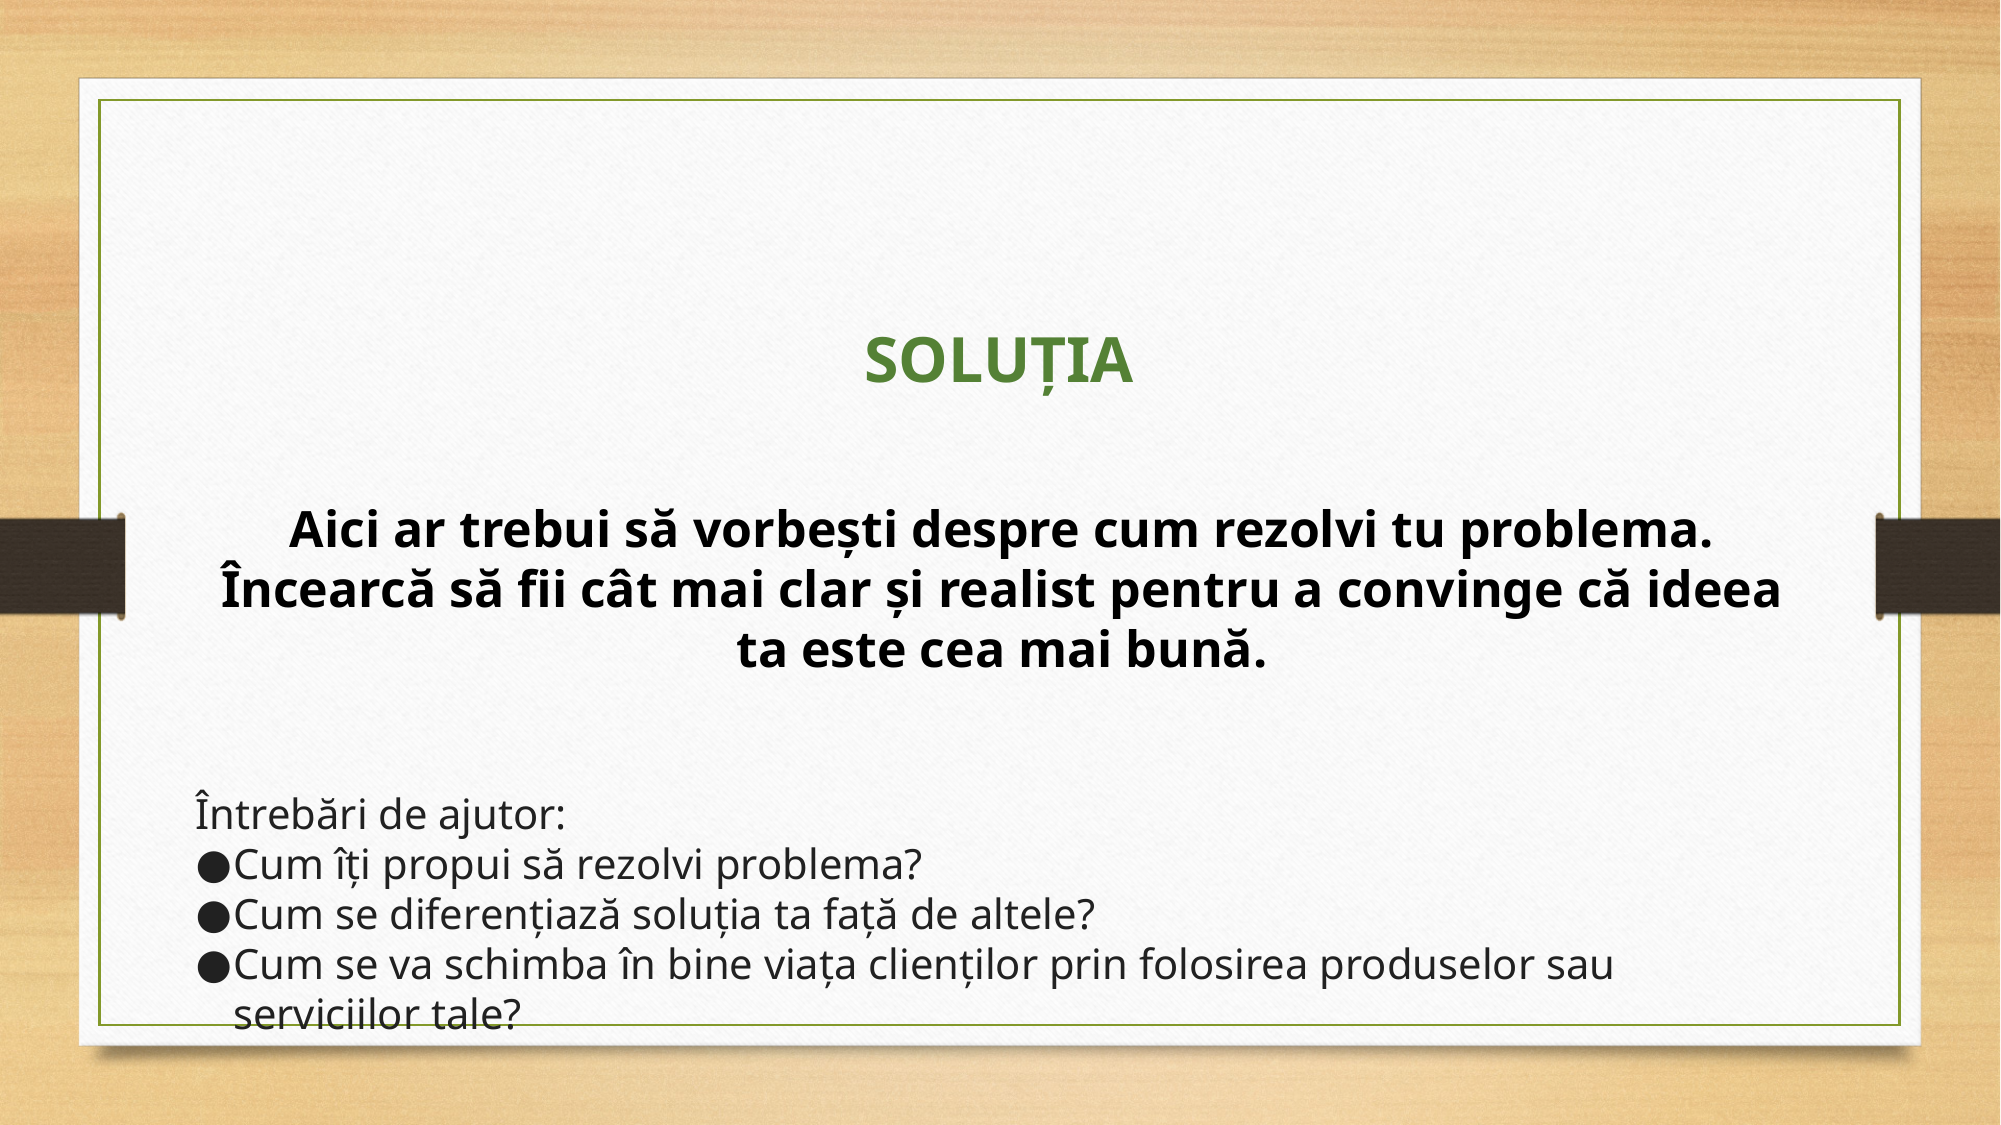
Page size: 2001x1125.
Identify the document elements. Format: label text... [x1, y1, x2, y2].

text_box SOLUȚIA [592, 316, 1407, 461]
text_box Aici ar trebui să vorbești despre cum rezolvi tu problema. Încearcă să fii cât mai clar și realist pentru a convinge că ideea ta este cea mai bună. Întrebări de ajutor: Cum îți propui să rezolvi problema? Cum se diferențiază soluția ta față de altele? Cum se va schimba în bine viața clienților prin folosirea produselor sau serviciilor tale? [188, 493, 1816, 1018]
picture [0, 0, 2001, 1125]
